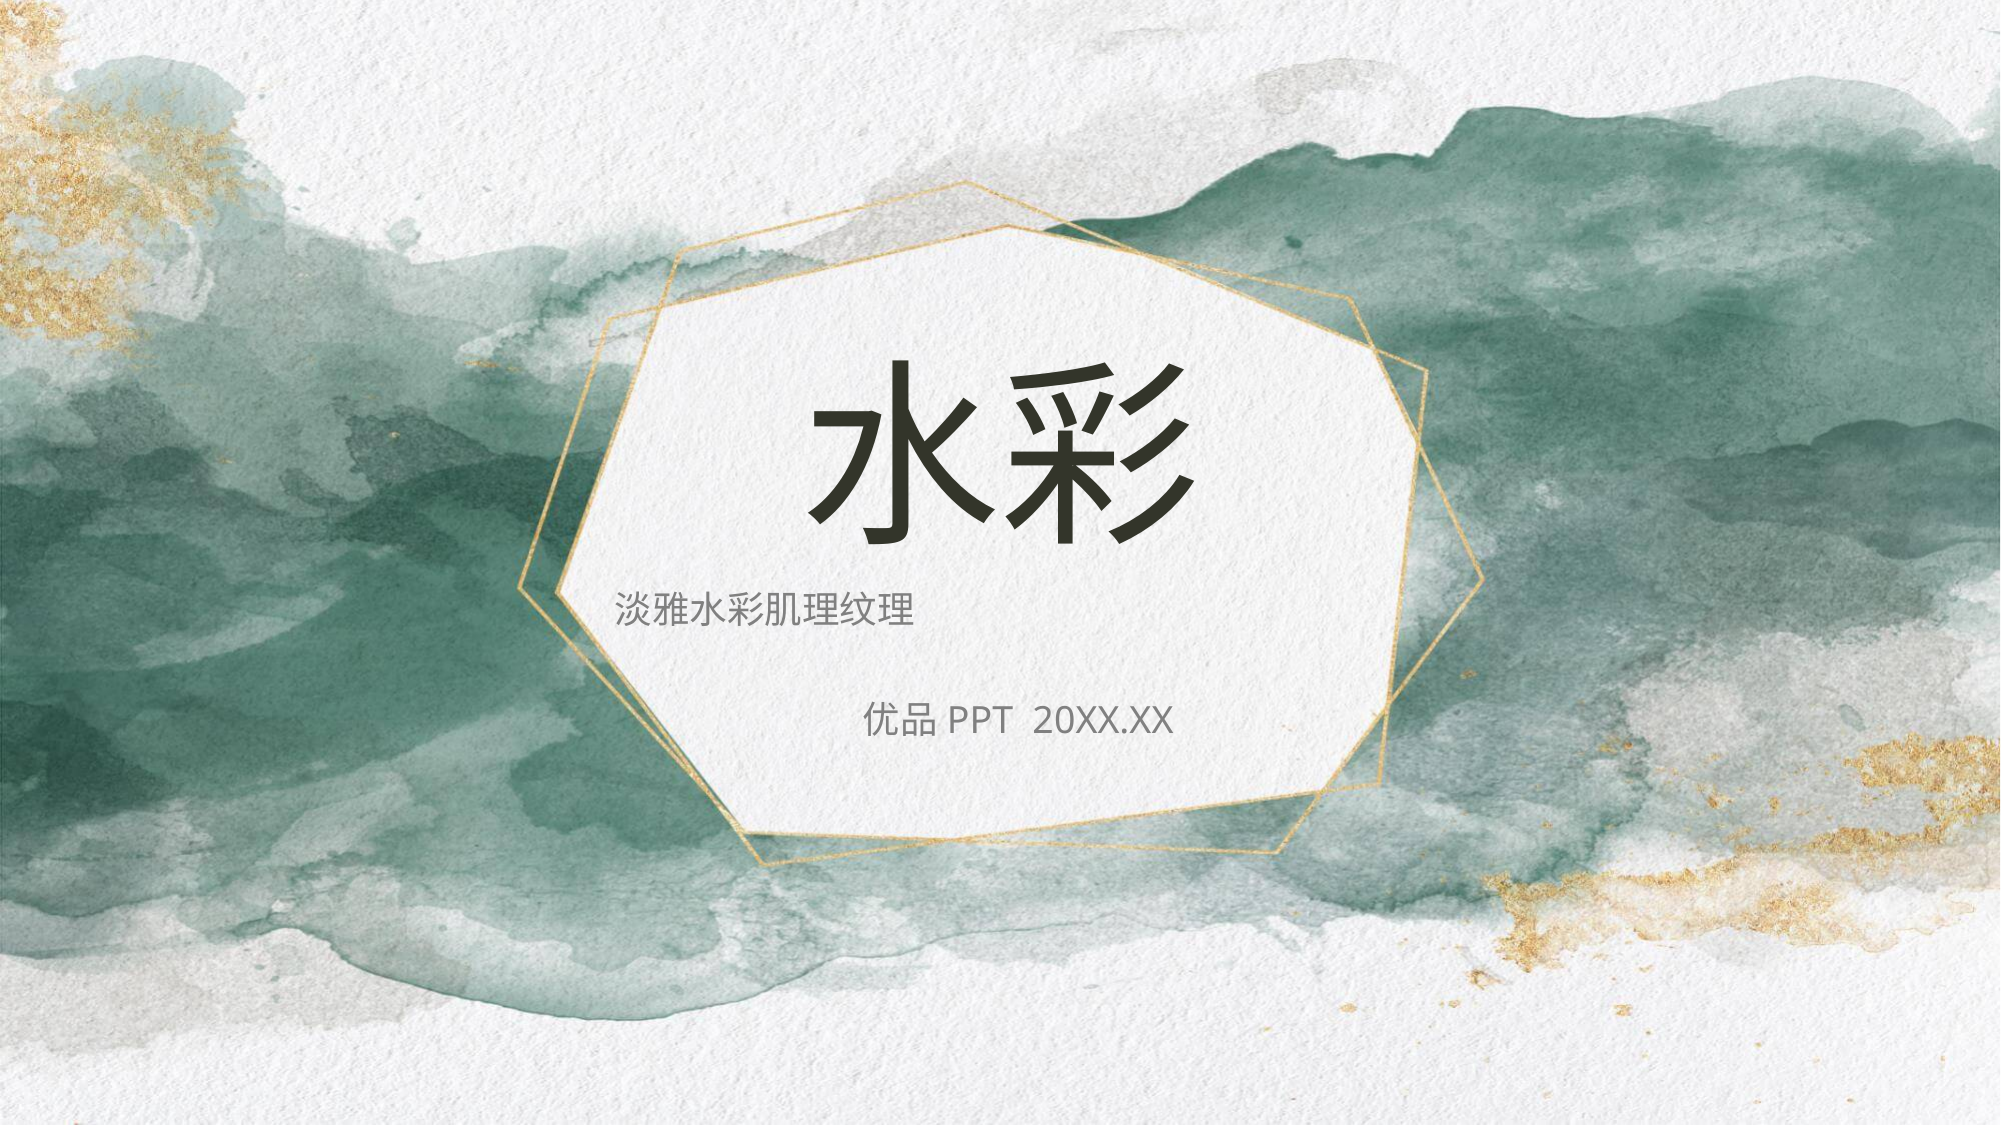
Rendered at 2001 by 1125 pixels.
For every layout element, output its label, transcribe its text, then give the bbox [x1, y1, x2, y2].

text_box 水彩 [785, 321, 1215, 577]
picture [0, 0, 2001, 1125]
text_box 淡雅水彩肌理纹理 [600, 578, 1387, 639]
text_box 优品PPT 20XX.XX [625, 688, 1412, 749]
